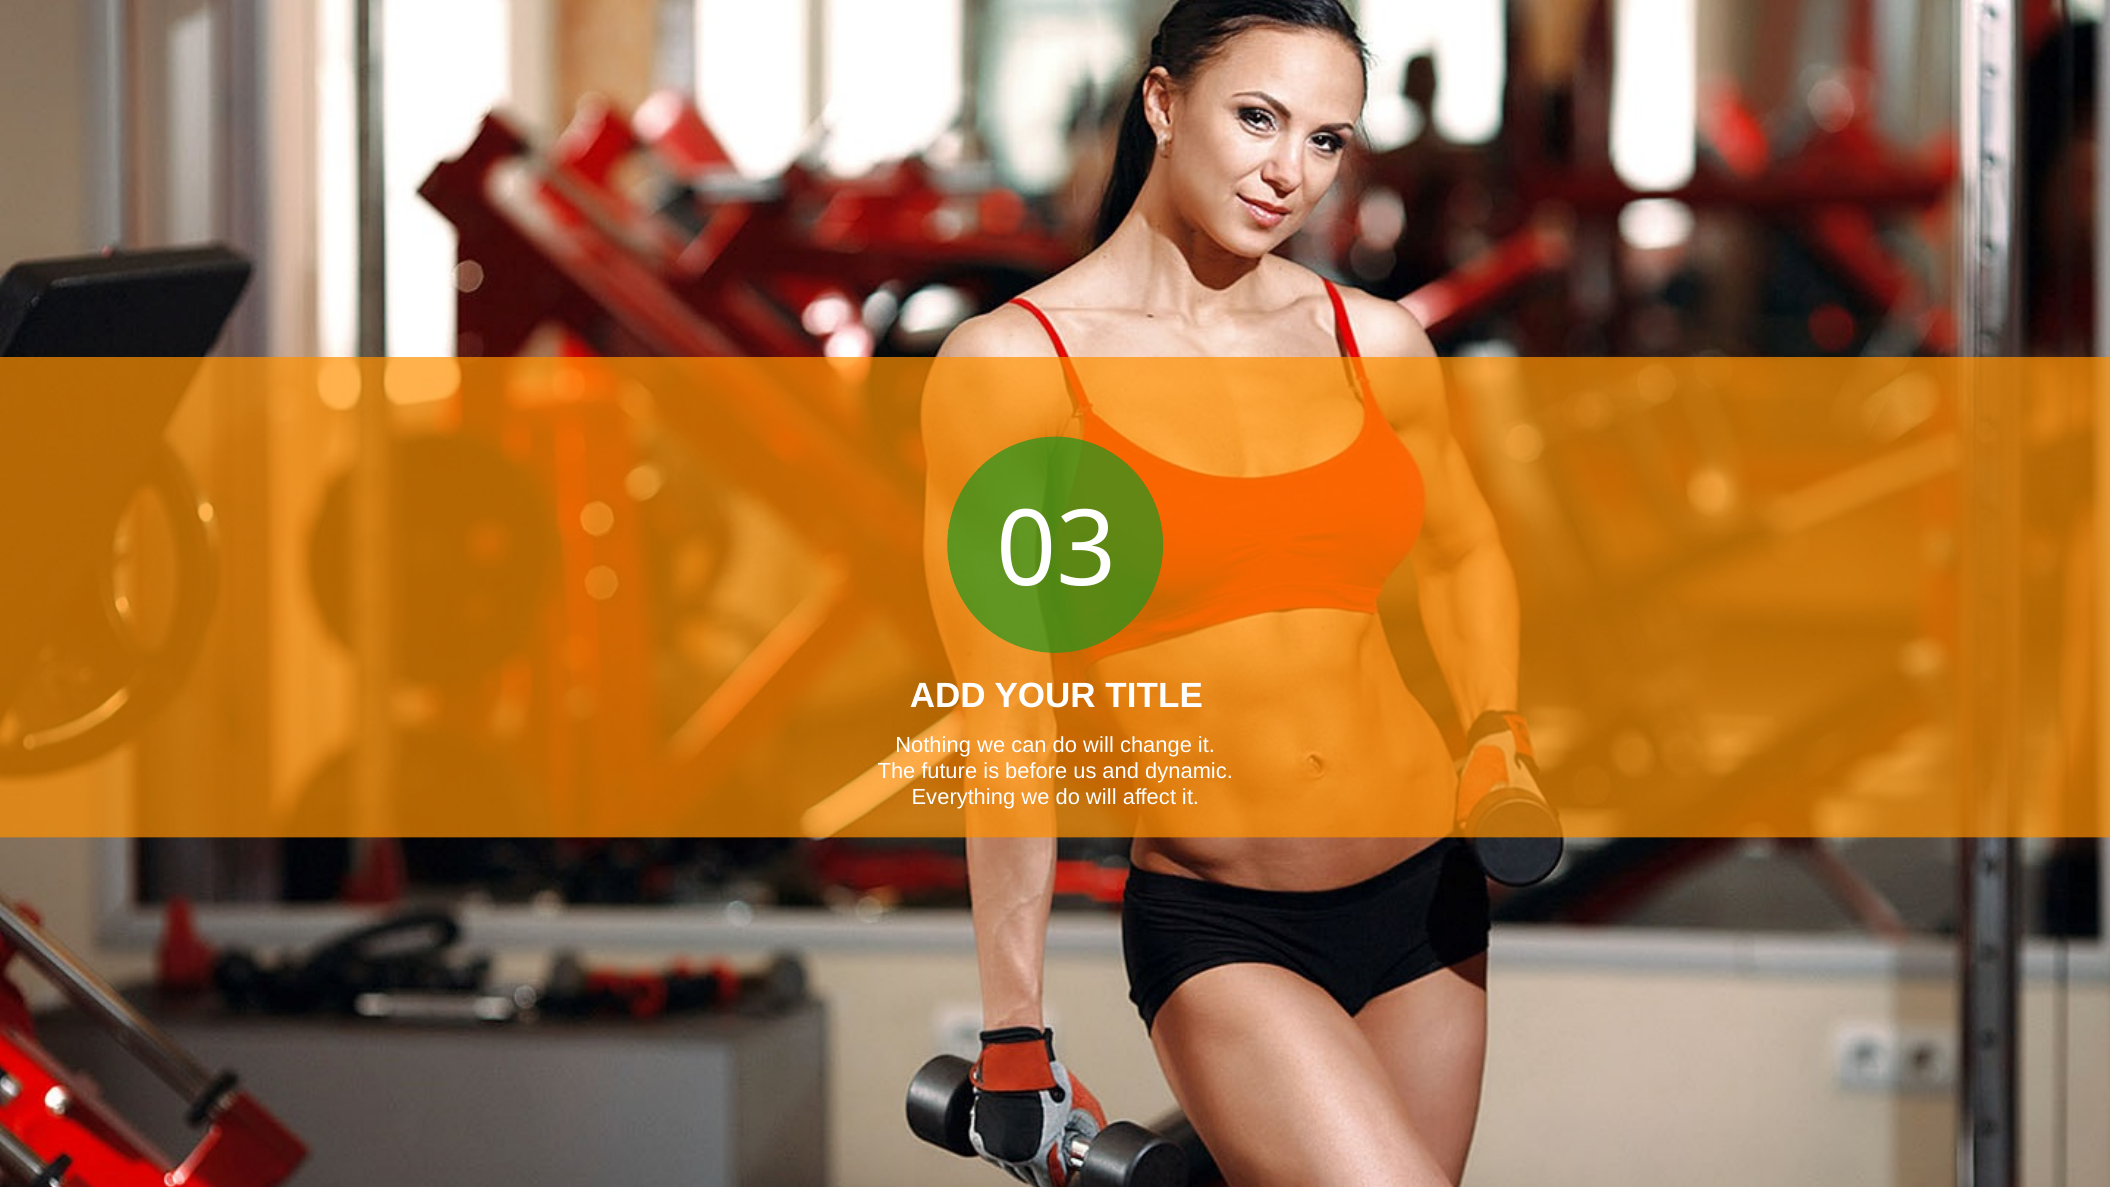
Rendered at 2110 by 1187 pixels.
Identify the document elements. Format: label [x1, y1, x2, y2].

text_box [860, 665, 1253, 818]
text_box [0, 356, 2110, 838]
text_box [947, 436, 1164, 653]
text_box [0, 0, 2110, 356]
text_box [0, 838, 2110, 1187]
